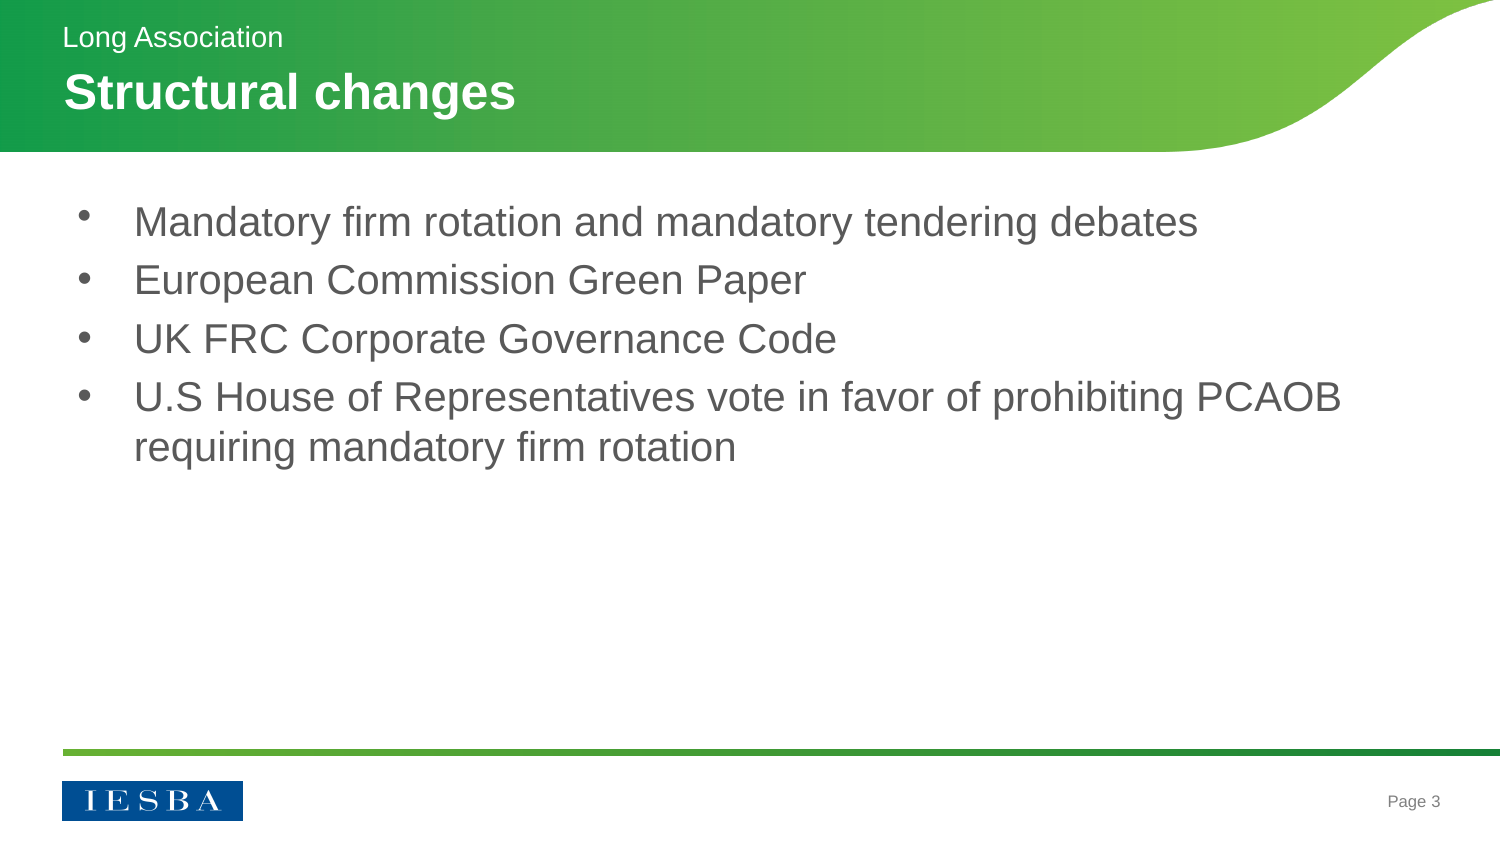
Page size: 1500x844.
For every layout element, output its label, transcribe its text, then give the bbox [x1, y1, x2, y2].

list Mandatory firm rotation and mandatory tendering debates European Commission Green Paper UK FRC Corporate Governance Code U.S House of Representatives vote in favor of prohibiting PCAOB requiring mandatory firm rotation [62, 187, 1450, 747]
picture [62, 781, 243, 821]
picture [0, 0, 1497, 152]
title Structural changes [50, 56, 1288, 122]
subtitle Long Association [62, 18, 500, 47]
